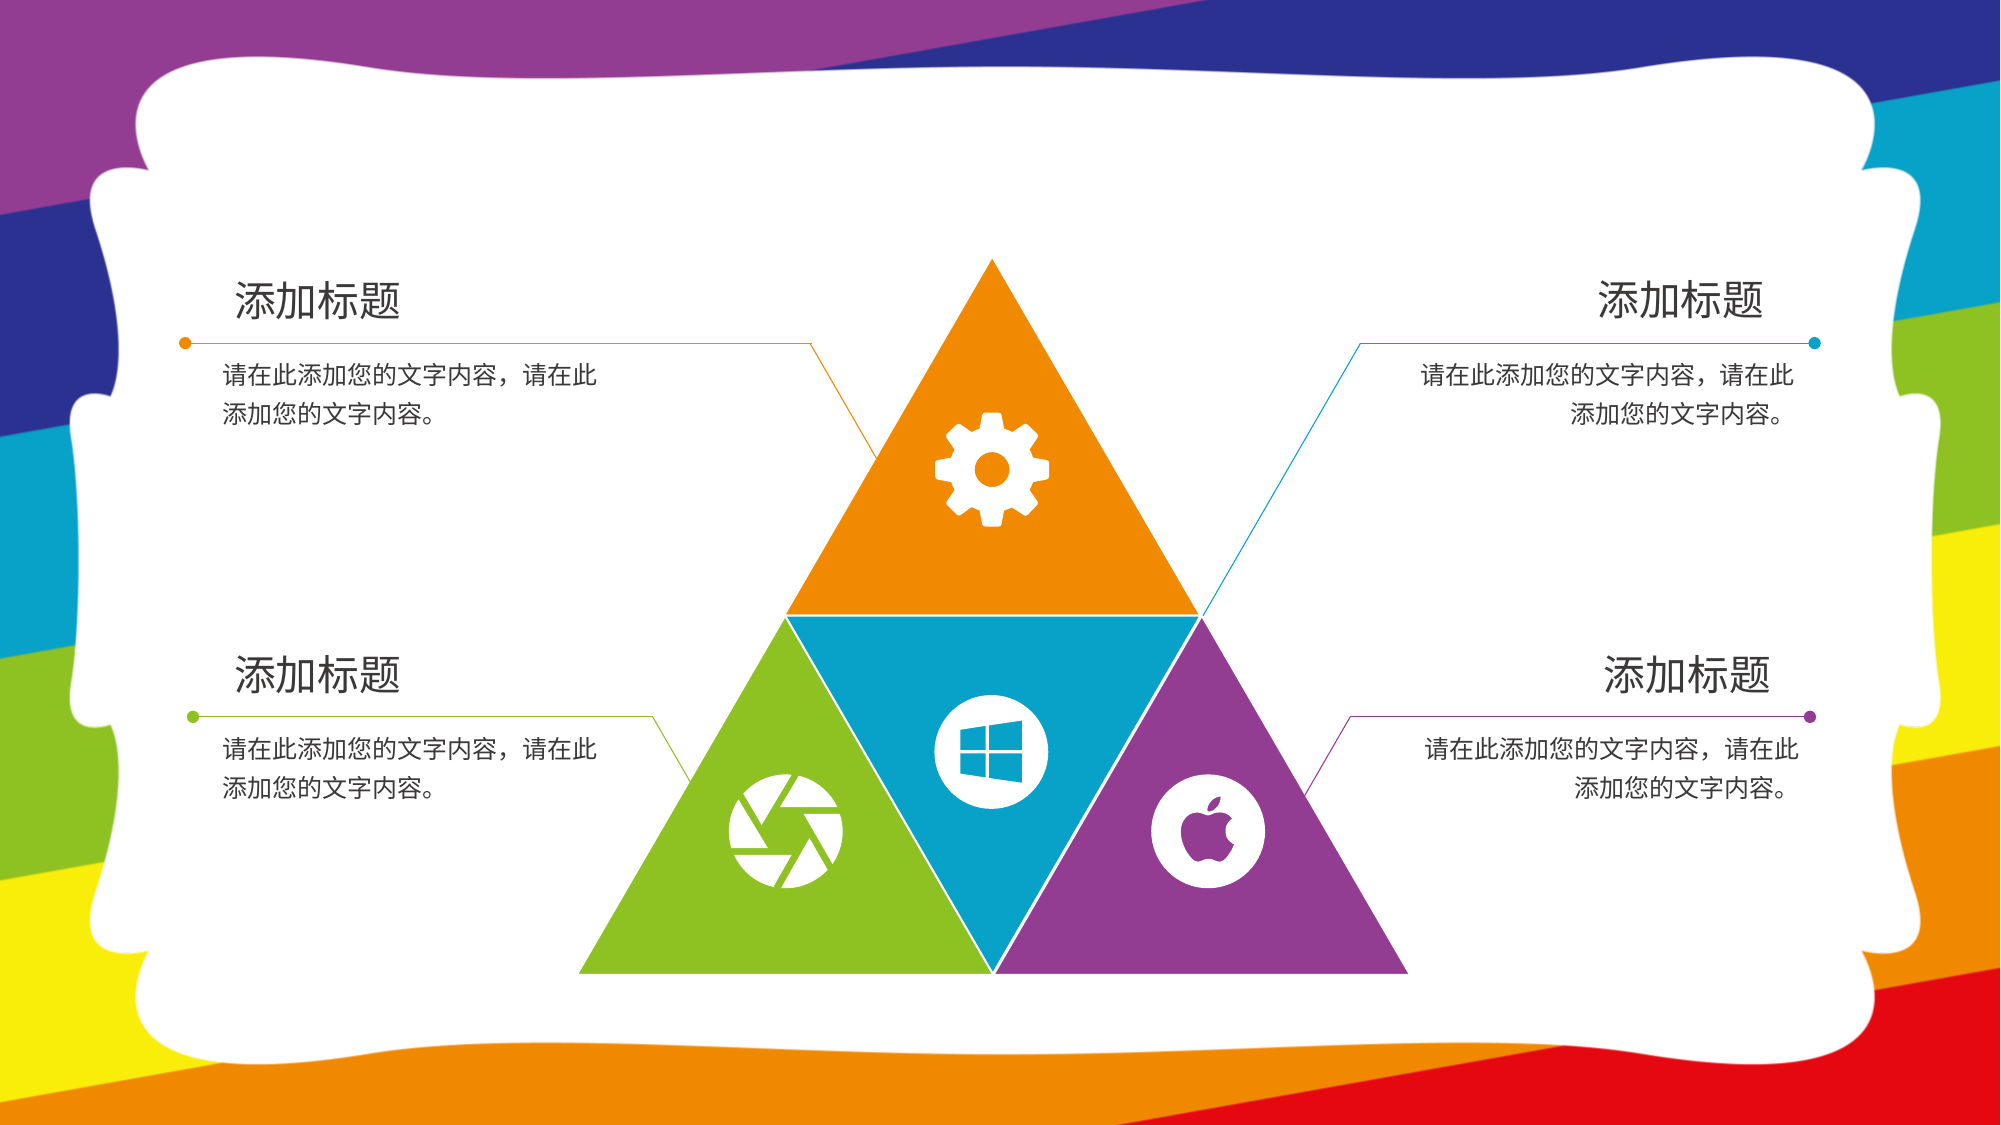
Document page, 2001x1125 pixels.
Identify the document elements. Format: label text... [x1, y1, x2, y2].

text_box [783, 254, 1201, 614]
text_box [780, 838, 828, 889]
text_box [809, 343, 878, 461]
text_box [779, 775, 838, 808]
text_box [935, 412, 1050, 527]
text_box [786, 614, 1201, 971]
text_box 添加标题 [207, 641, 428, 707]
text_box 添加标题 [207, 267, 428, 333]
text_box [728, 799, 768, 849]
text_box 请在此添加您的文字内容，请在此添加您的文字内容。 [207, 344, 623, 436]
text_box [1297, 716, 1351, 808]
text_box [652, 716, 706, 808]
text_box 添加标题 [1577, 641, 1797, 707]
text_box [1203, 343, 1361, 616]
text_box [991, 613, 1412, 976]
text_box [574, 613, 993, 976]
text_box [734, 854, 792, 888]
text_box 请在此添加您的文字内容，请在此添加您的文字内容。 [207, 717, 623, 810]
text_box 请在此添加您的文字内容，请在此添加您的文字内容。 [1400, 716, 1815, 810]
text_box [934, 695, 1049, 809]
text_box 请在此添加您的文字内容，请在此添加您的文字内容。 [1395, 344, 1810, 436]
text_box [803, 813, 843, 865]
text_box 添加标题 [1571, 266, 1791, 331]
text_box [743, 774, 792, 826]
text_box [1151, 774, 1266, 889]
picture [0, 0, 2001, 1125]
